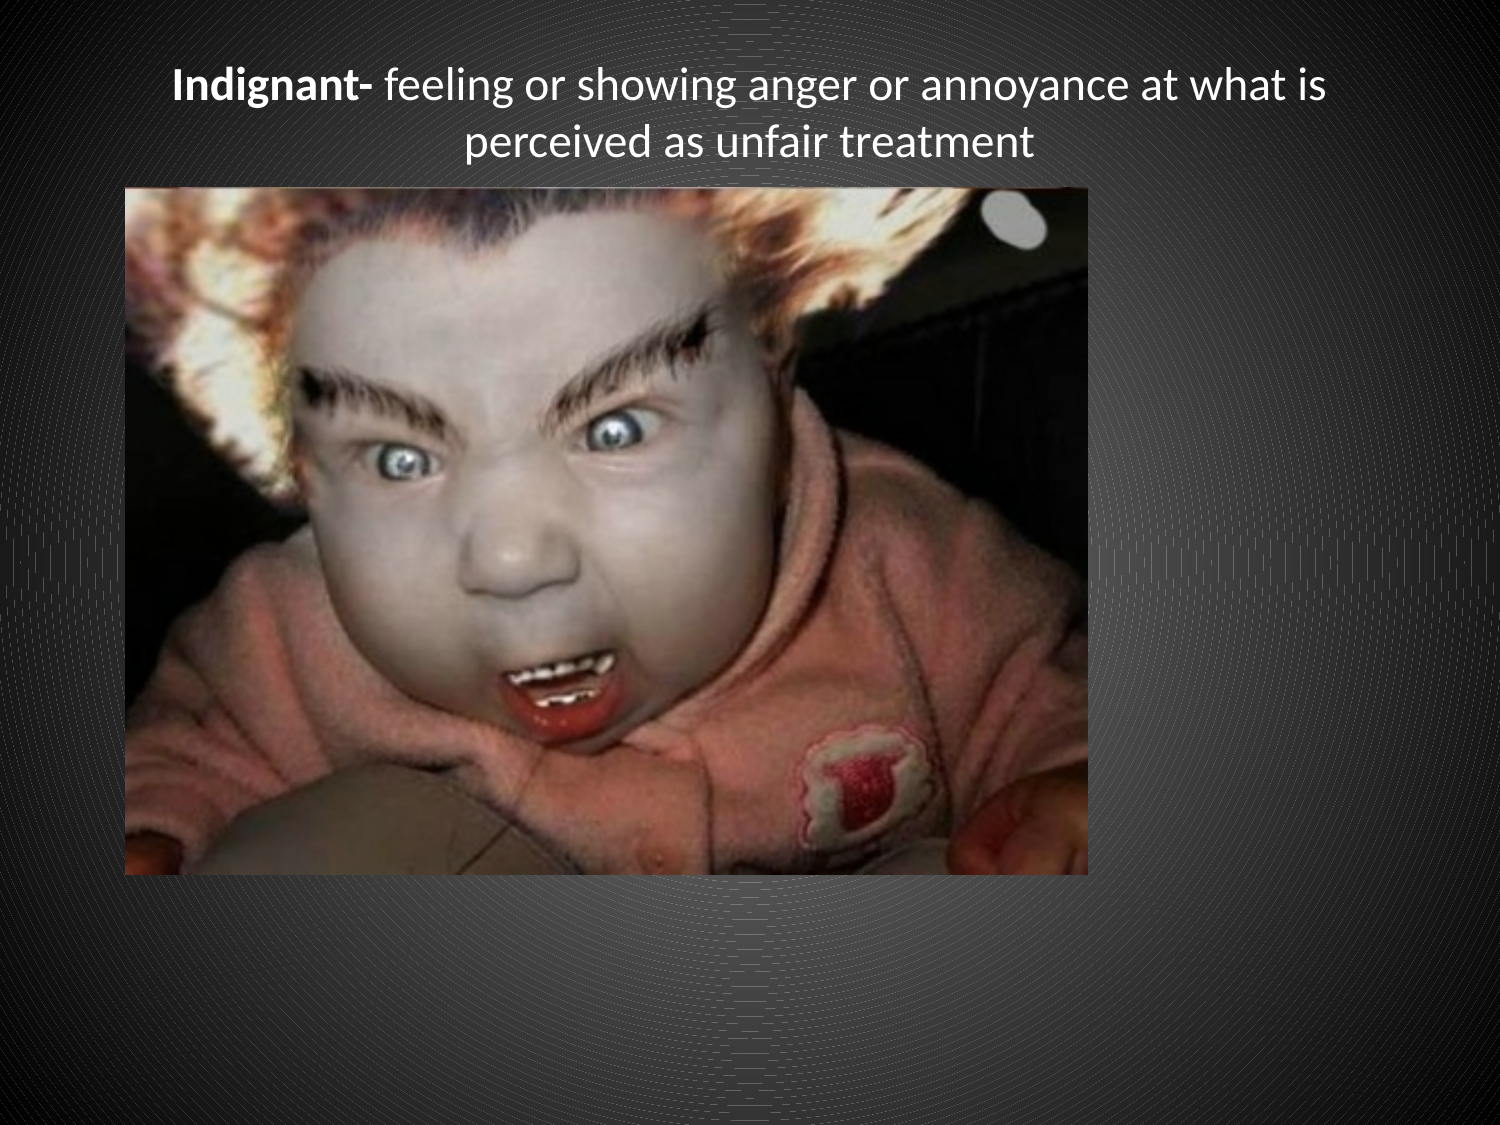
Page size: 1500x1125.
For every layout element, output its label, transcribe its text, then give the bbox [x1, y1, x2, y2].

picture [124, 187, 1088, 875]
title Indignant- feeling or showing anger or annoyance at what is perceived as unfair treatment [75, 45, 1425, 233]
